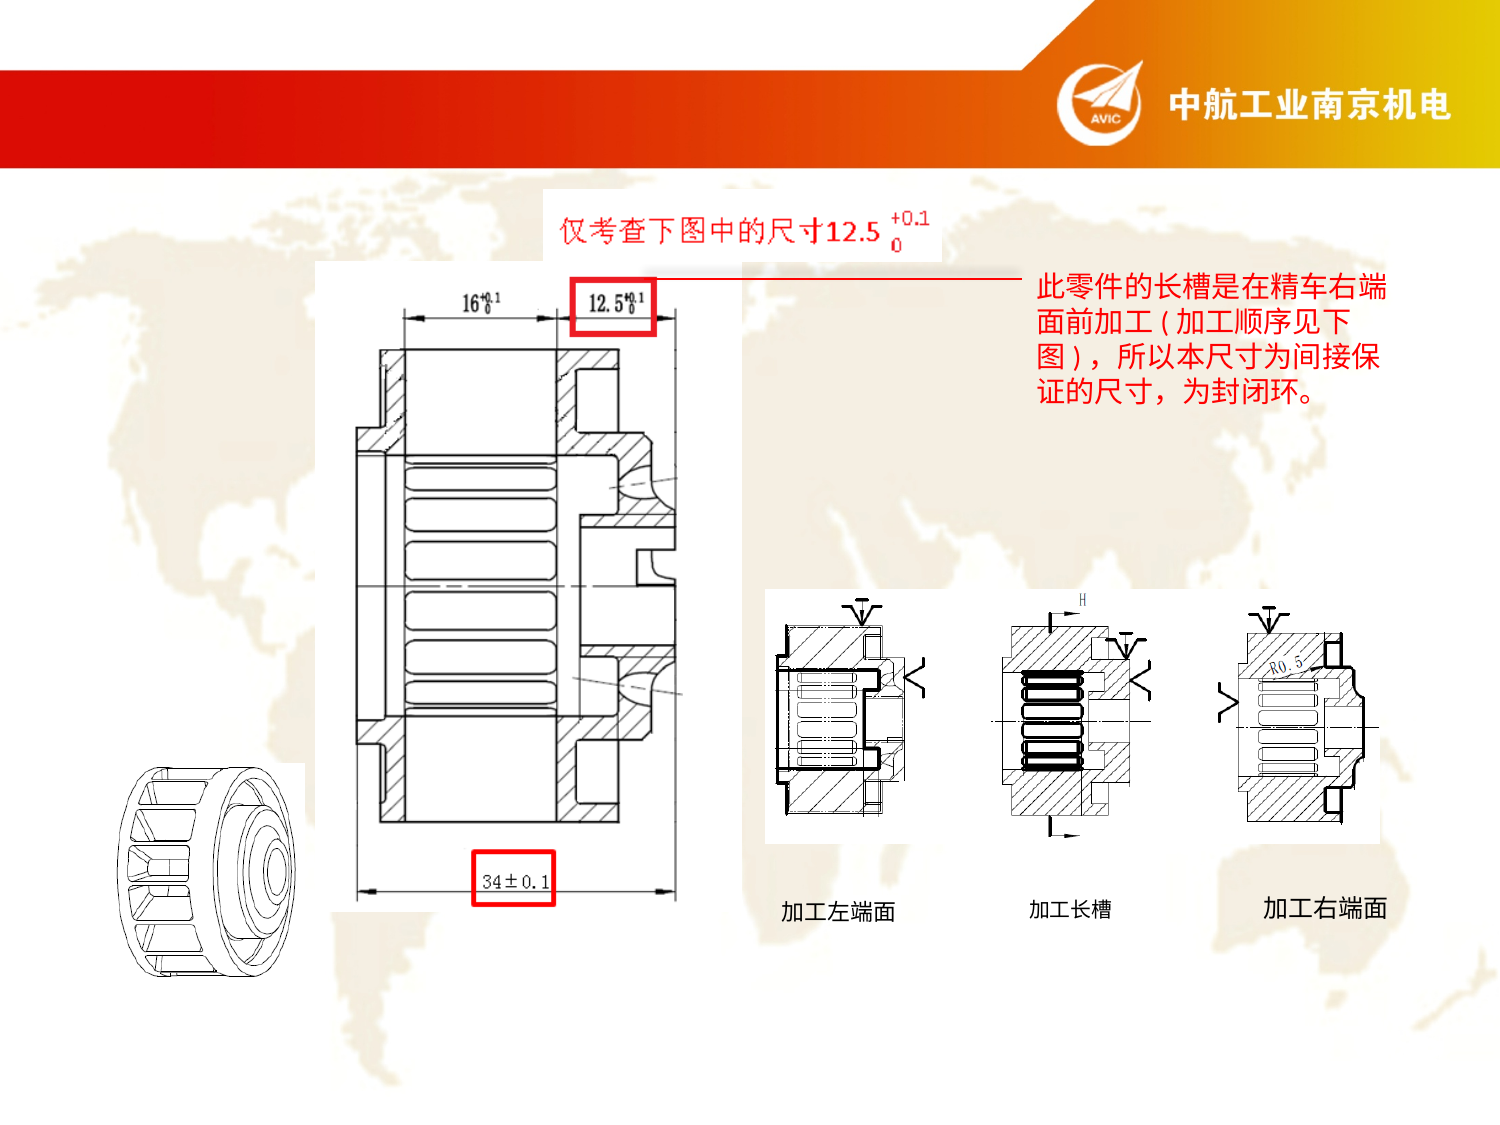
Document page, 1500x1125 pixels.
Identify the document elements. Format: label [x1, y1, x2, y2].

picture [765, 588, 1380, 845]
list [0, 0, 1500, 1125]
picture [94, 762, 305, 981]
picture [315, 189, 942, 912]
